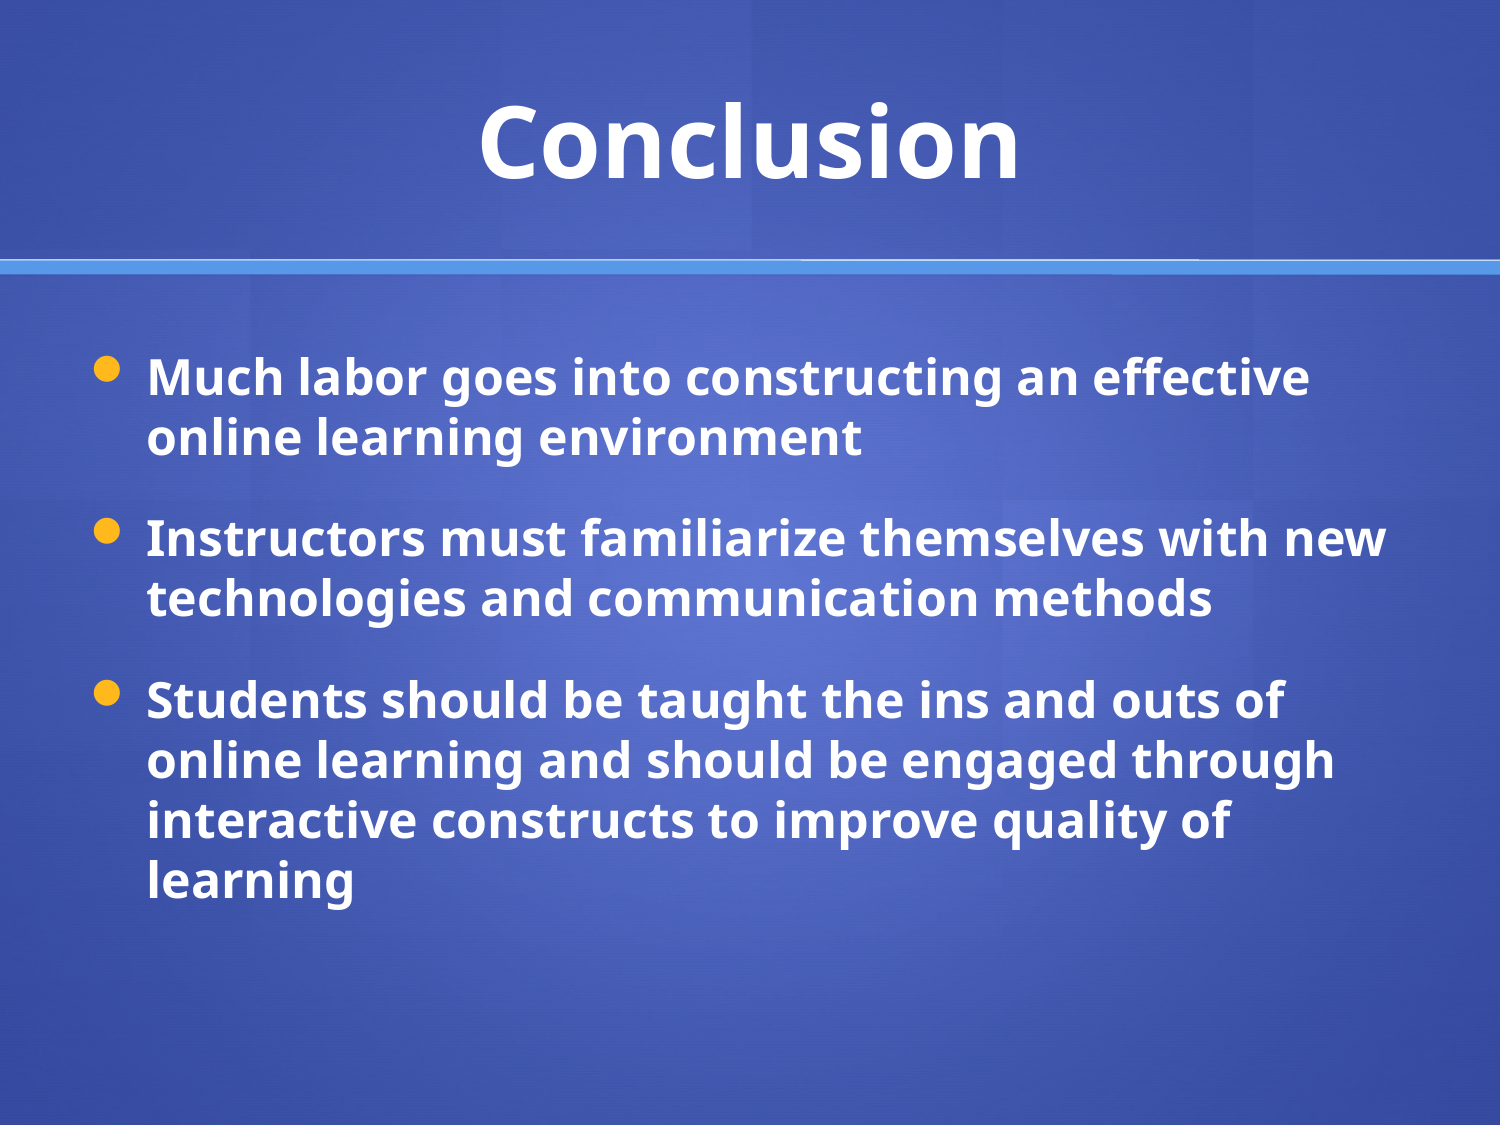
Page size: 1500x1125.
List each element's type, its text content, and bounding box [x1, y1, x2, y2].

title Conclusion [75, 45, 1425, 233]
list Much labor goes into constructing an effective online learning environment Instructors must familiarize themselves with new technologies and communication methods Students should be taught the ins and outs of online learning and should be engaged through interactive constructs to improve quality of learning [75, 337, 1425, 988]
